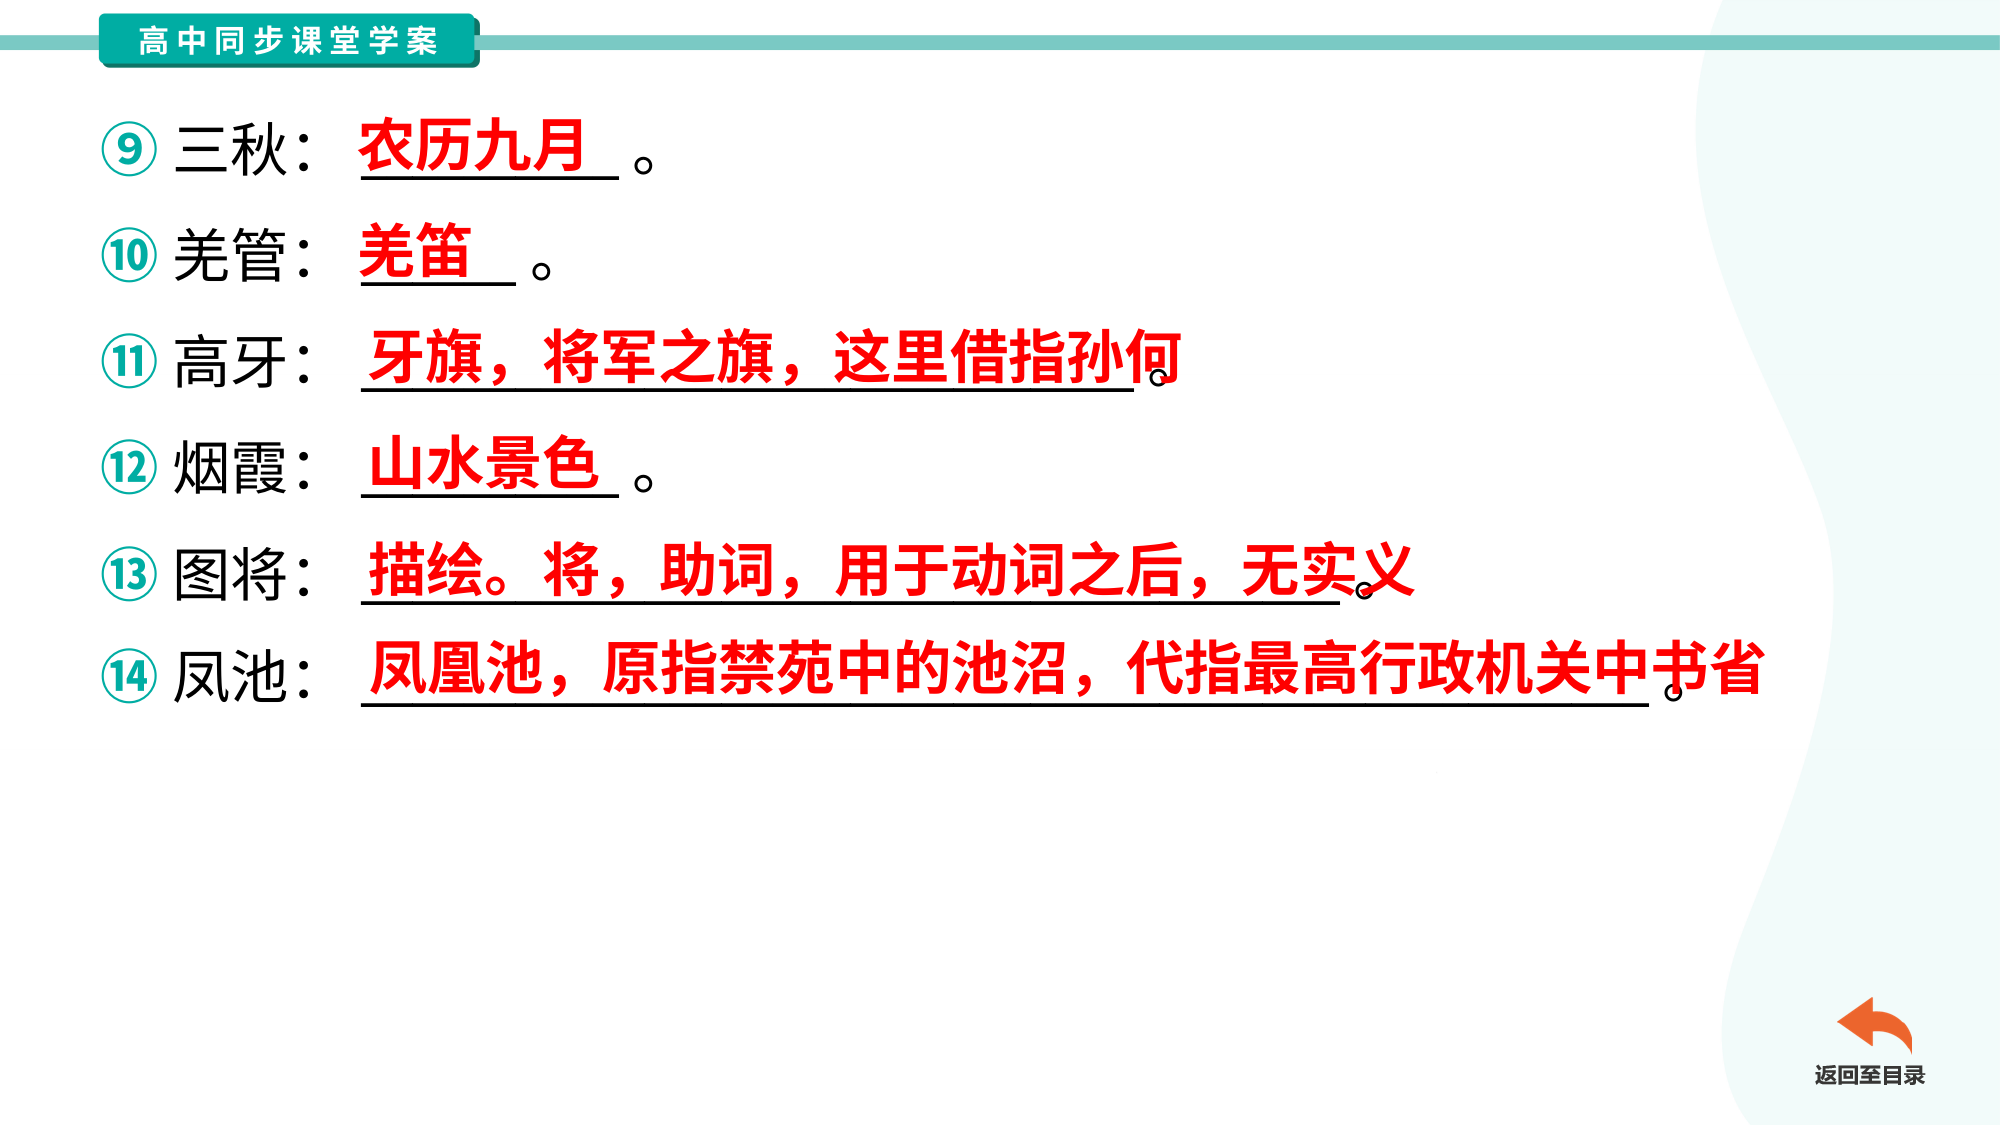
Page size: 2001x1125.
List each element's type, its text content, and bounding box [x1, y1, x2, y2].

picture [0, 0, 2000, 1125]
text_box ⑨三秋：__________。 ⑩羌管：______。 ⑪高牙：______________________________。 ⑫烟霞：__________。 ⑬图将：______________________________________。 ⑭凤池：__________________________________________________。 [100, 76, 1899, 699]
text_box 农历九月 [335, 71, 613, 166]
text_box 凤凰池，原指禁苑中的池沼，代指最高行政机关中书省 [343, 599, 1793, 691]
text_box 牙旗，将军之旗，这里借指孙何 [343, 283, 1207, 378]
text_box 描绘。将，助词，用于动词之后，无实义 [343, 496, 1441, 591]
text_box 羌笛 [335, 177, 496, 272]
text_box 山水景色 [345, 390, 623, 485]
